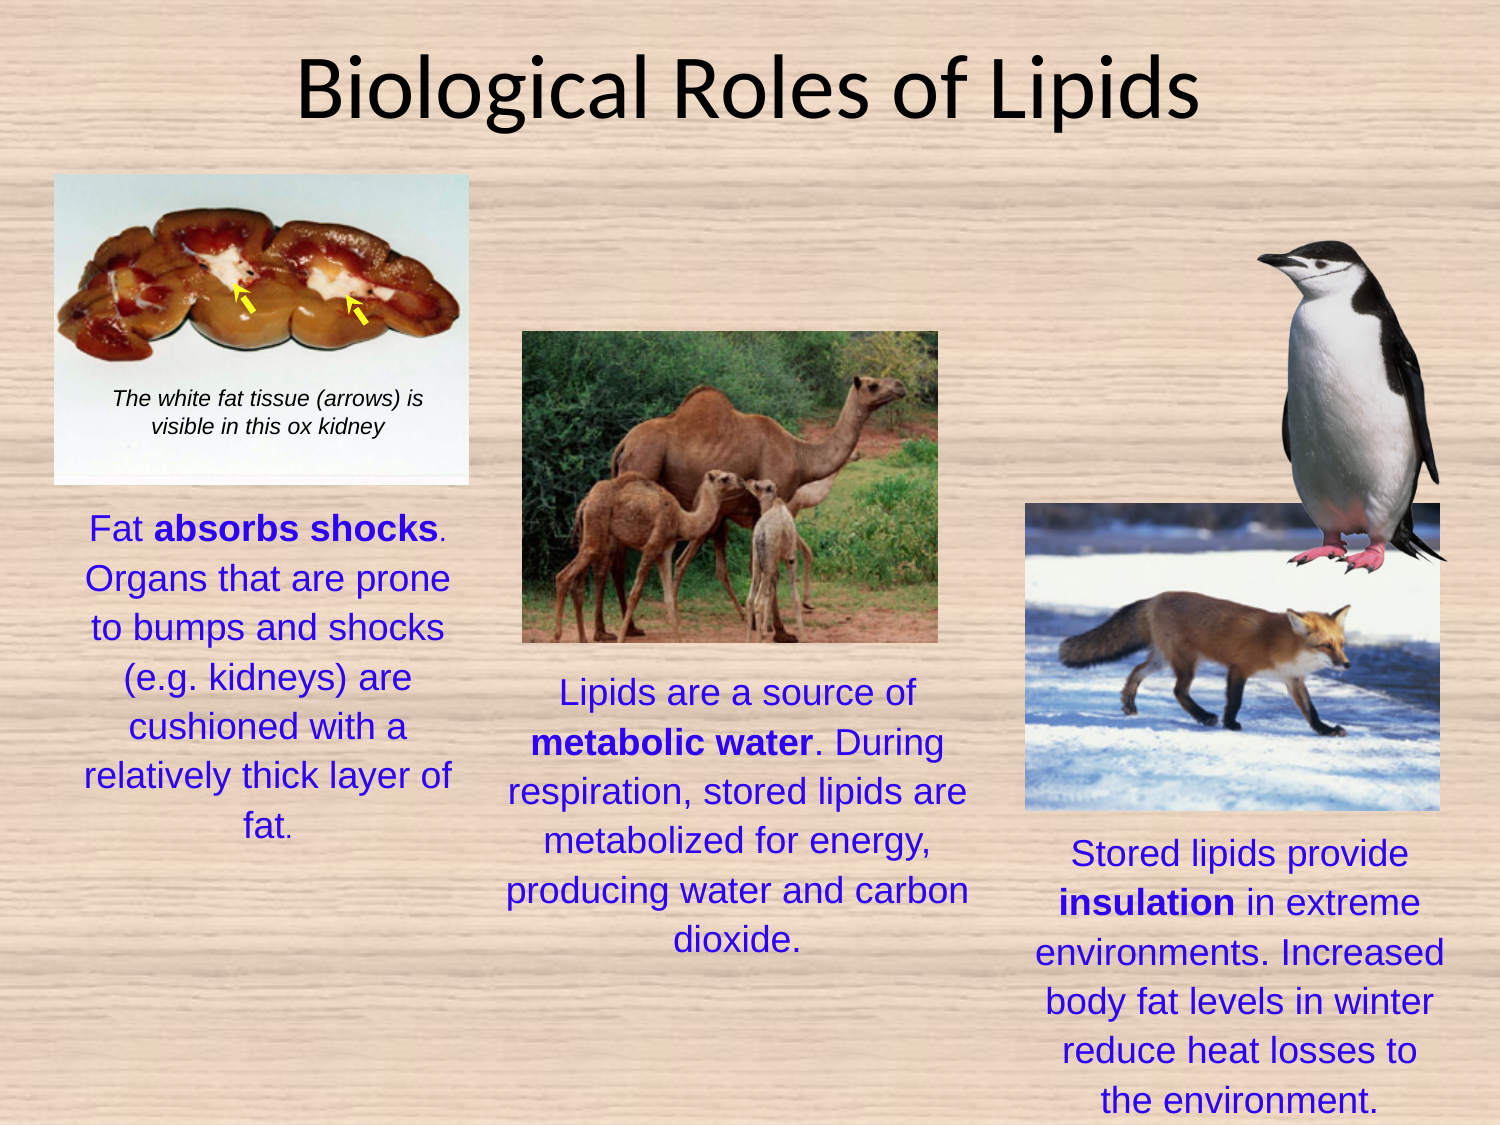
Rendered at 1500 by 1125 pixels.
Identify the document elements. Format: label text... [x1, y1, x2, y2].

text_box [1020, 239, 1449, 1015]
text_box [53, 174, 469, 691]
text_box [478, 330, 984, 818]
title Biological Roles of Lipids [0, 0, 1500, 141]
